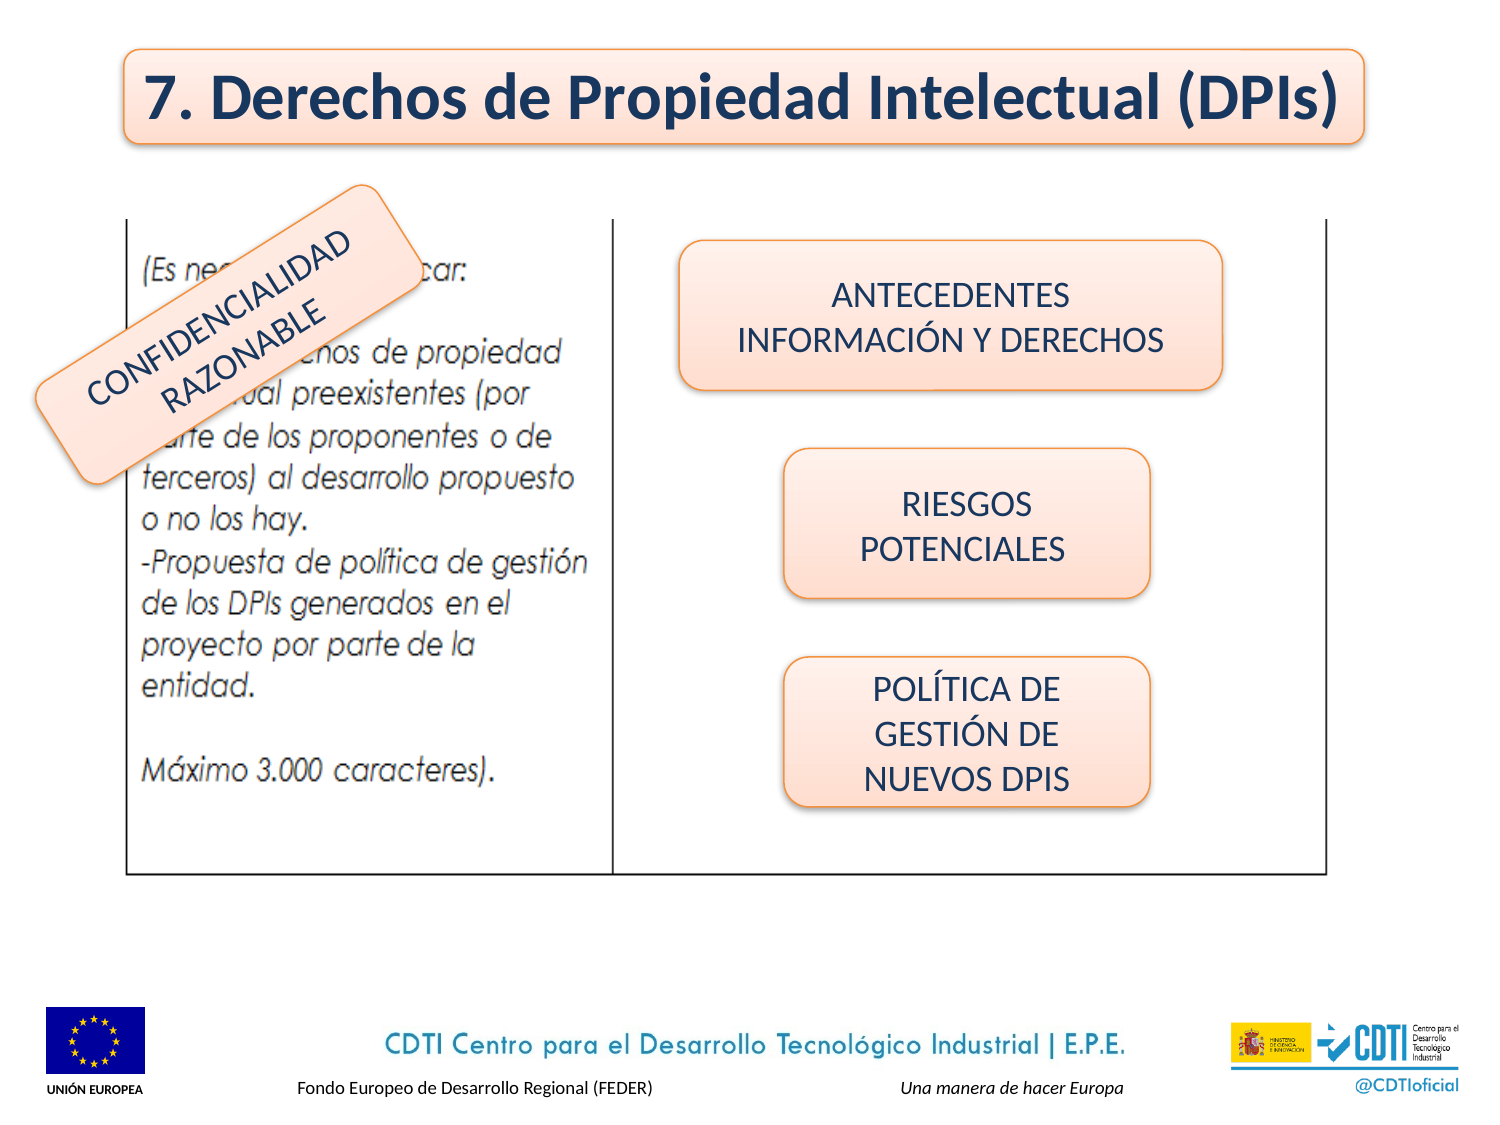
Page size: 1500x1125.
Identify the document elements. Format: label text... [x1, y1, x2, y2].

picture [371, 1014, 1139, 1074]
picture [46, 1007, 145, 1074]
picture [1231, 1022, 1459, 1094]
text_box CONFIDENCIALIDAD RAZONABLE [34, 349, 94, 485]
picture [100, 219, 1365, 914]
title 7. Derechos de Propiedad Intelectual (DPIs) [75, 45, 1425, 233]
